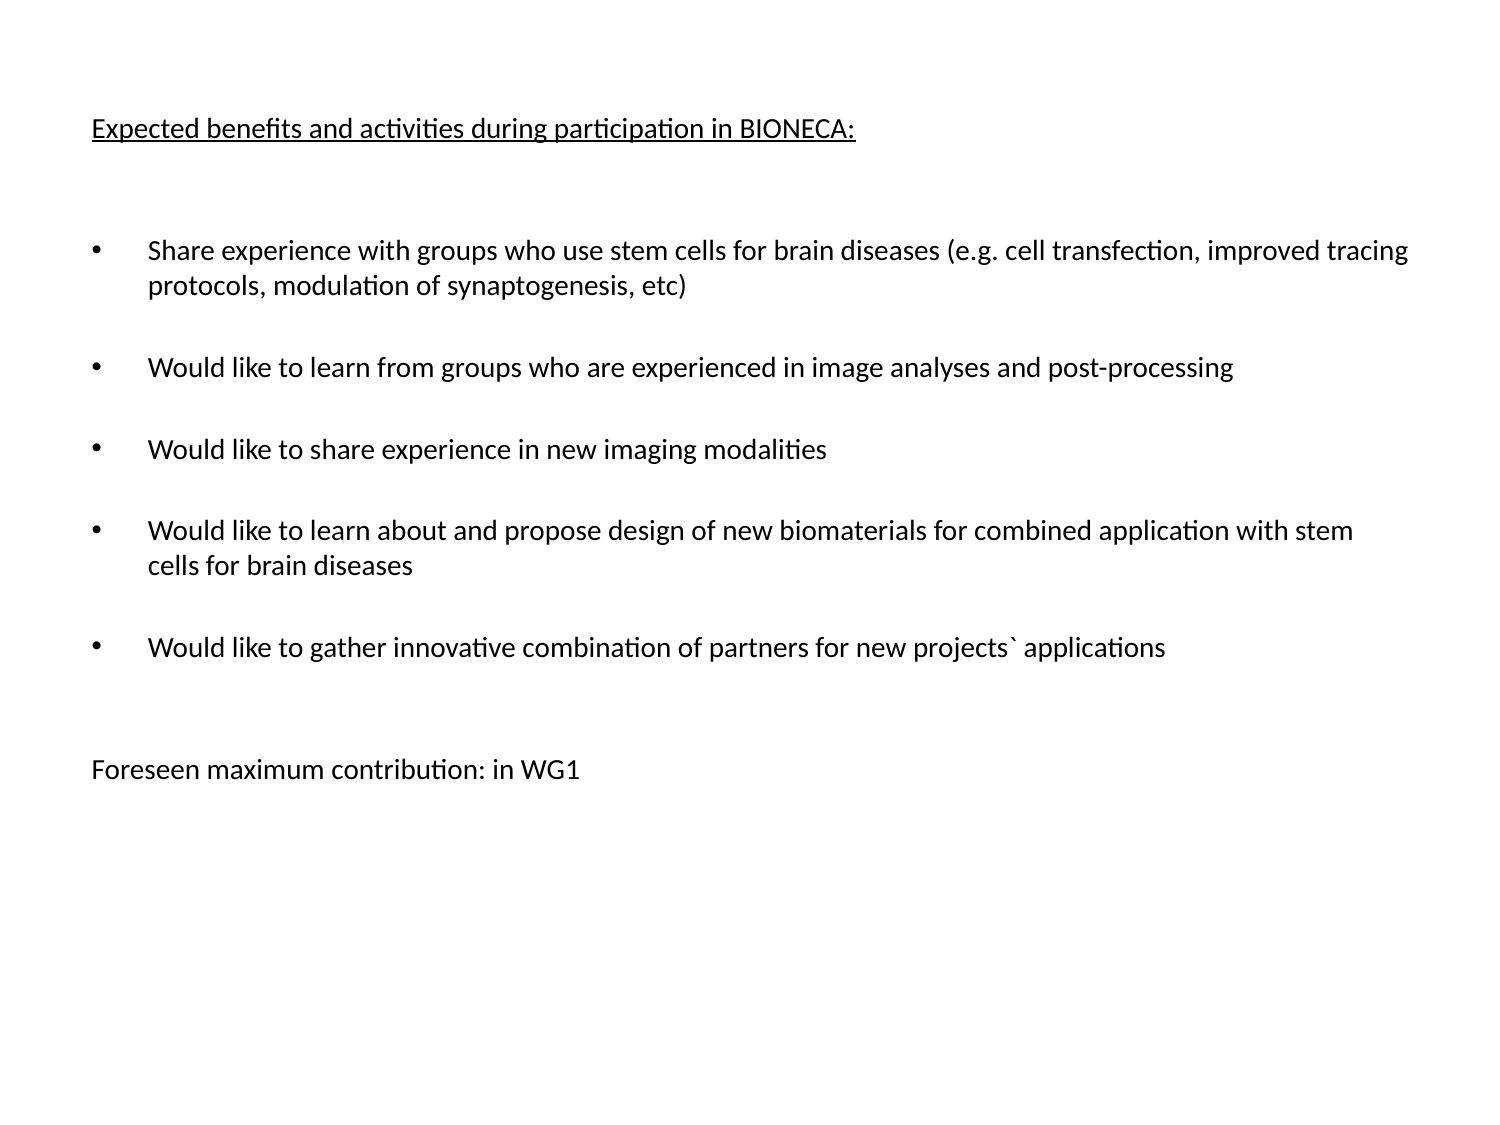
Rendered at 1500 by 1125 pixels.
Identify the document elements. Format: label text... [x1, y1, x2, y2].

list Expected benefits and activities during participation in BIONECA: Share experience with groups who use stem cells for brain diseases (e.g. cell transfection, improved tracing protocols, modulation of synaptogenesis, etc) Would like to learn from groups who are experienced in image analyses and post-processing Would like to share experience in new imaging modalities Would like to learn about and propose design of new biomaterials for combined application with stem cells for brain diseases Would like to gather innovative combination of partners for new projects` applications Foreseen maximum contribution: in WG1 [76, 101, 1427, 845]
